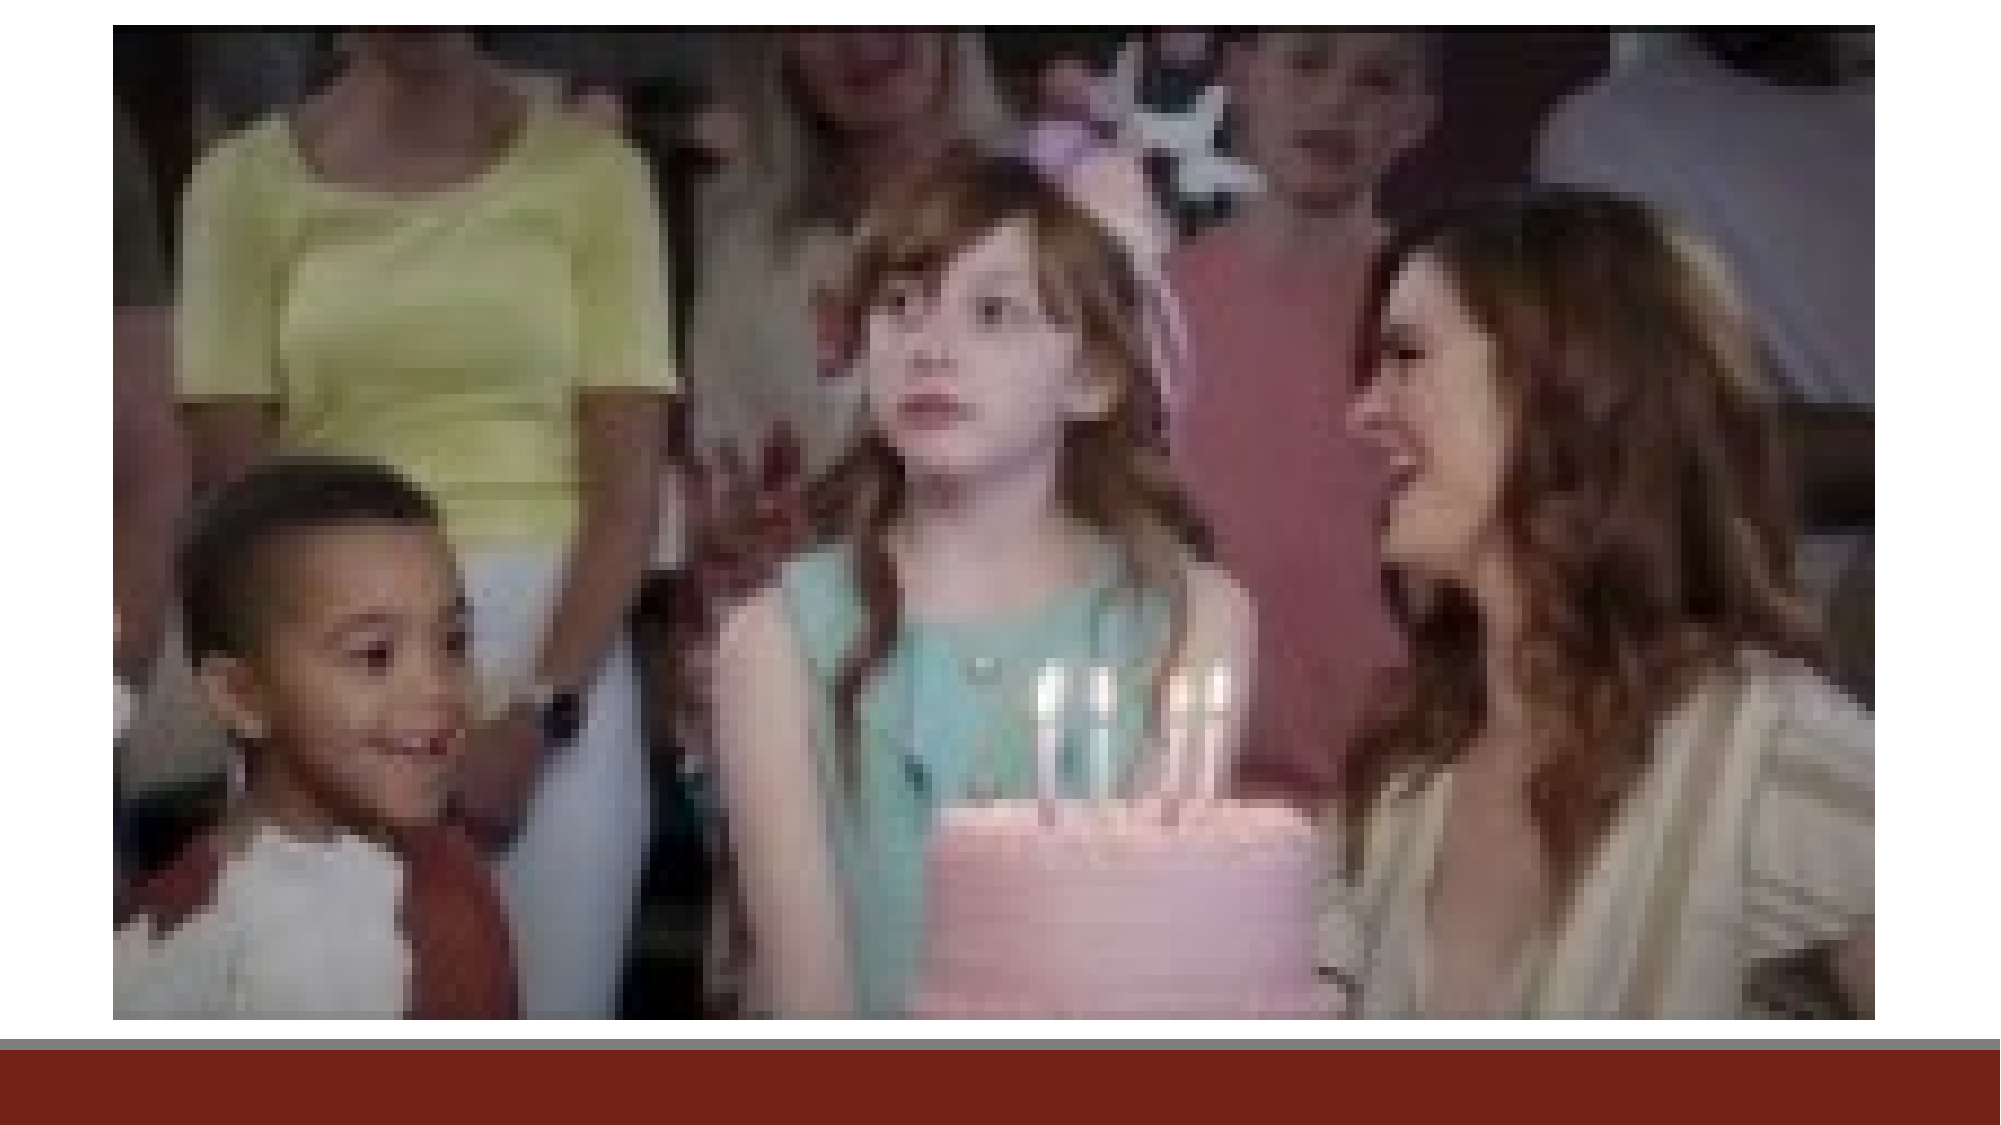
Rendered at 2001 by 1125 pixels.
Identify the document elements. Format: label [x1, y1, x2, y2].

text_box [111, 24, 1876, 1022]
